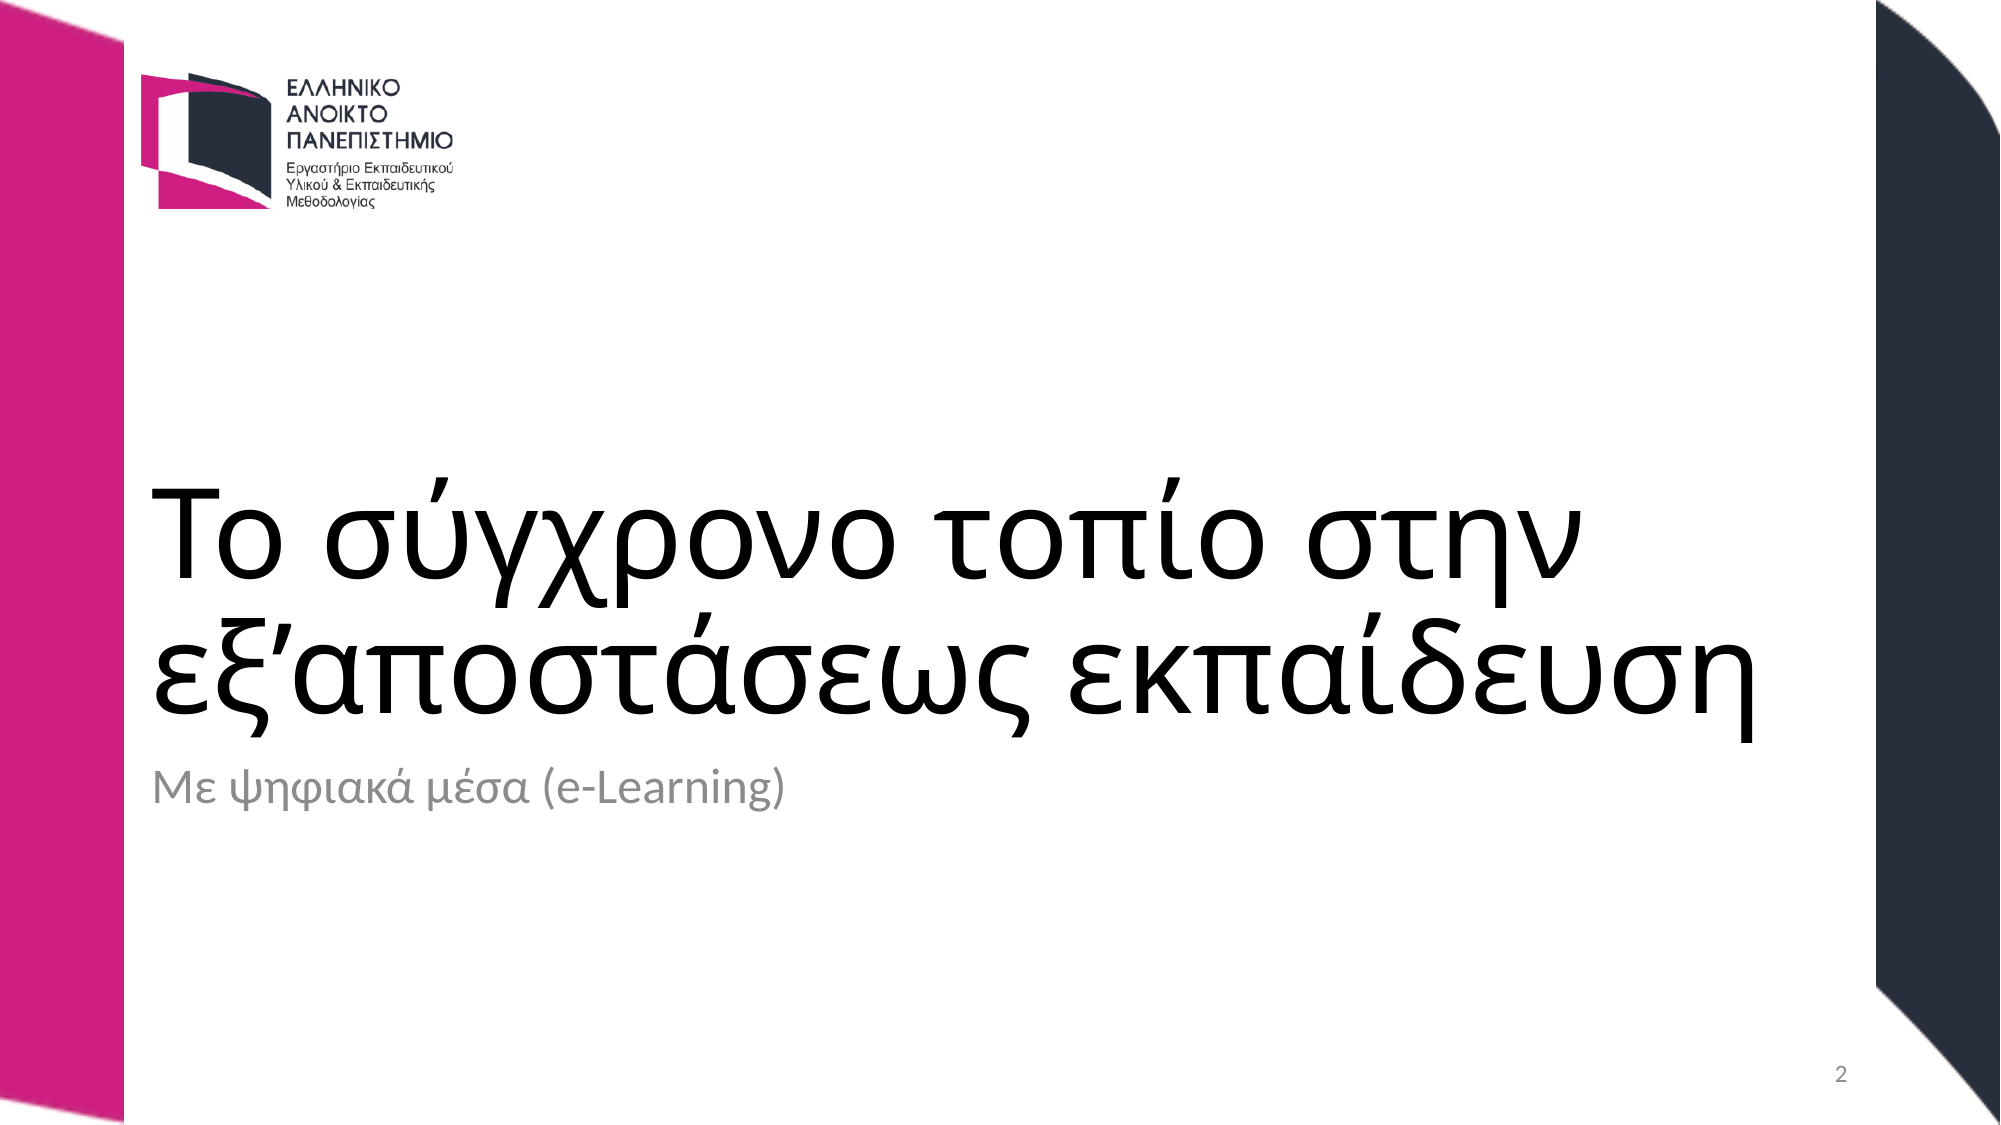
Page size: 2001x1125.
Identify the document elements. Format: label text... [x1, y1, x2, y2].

picture [1876, 0, 2000, 1125]
slide_number 2 [1412, 1042, 1863, 1103]
list Με ψηφιακά μέσα (e-Learning) [136, 752, 1862, 999]
picture [133, 73, 453, 209]
picture [0, 0, 124, 1125]
title Το σύγχρονο τοπίο στην εξ’αποστάσεως εκπαίδευση [136, 280, 1862, 749]
